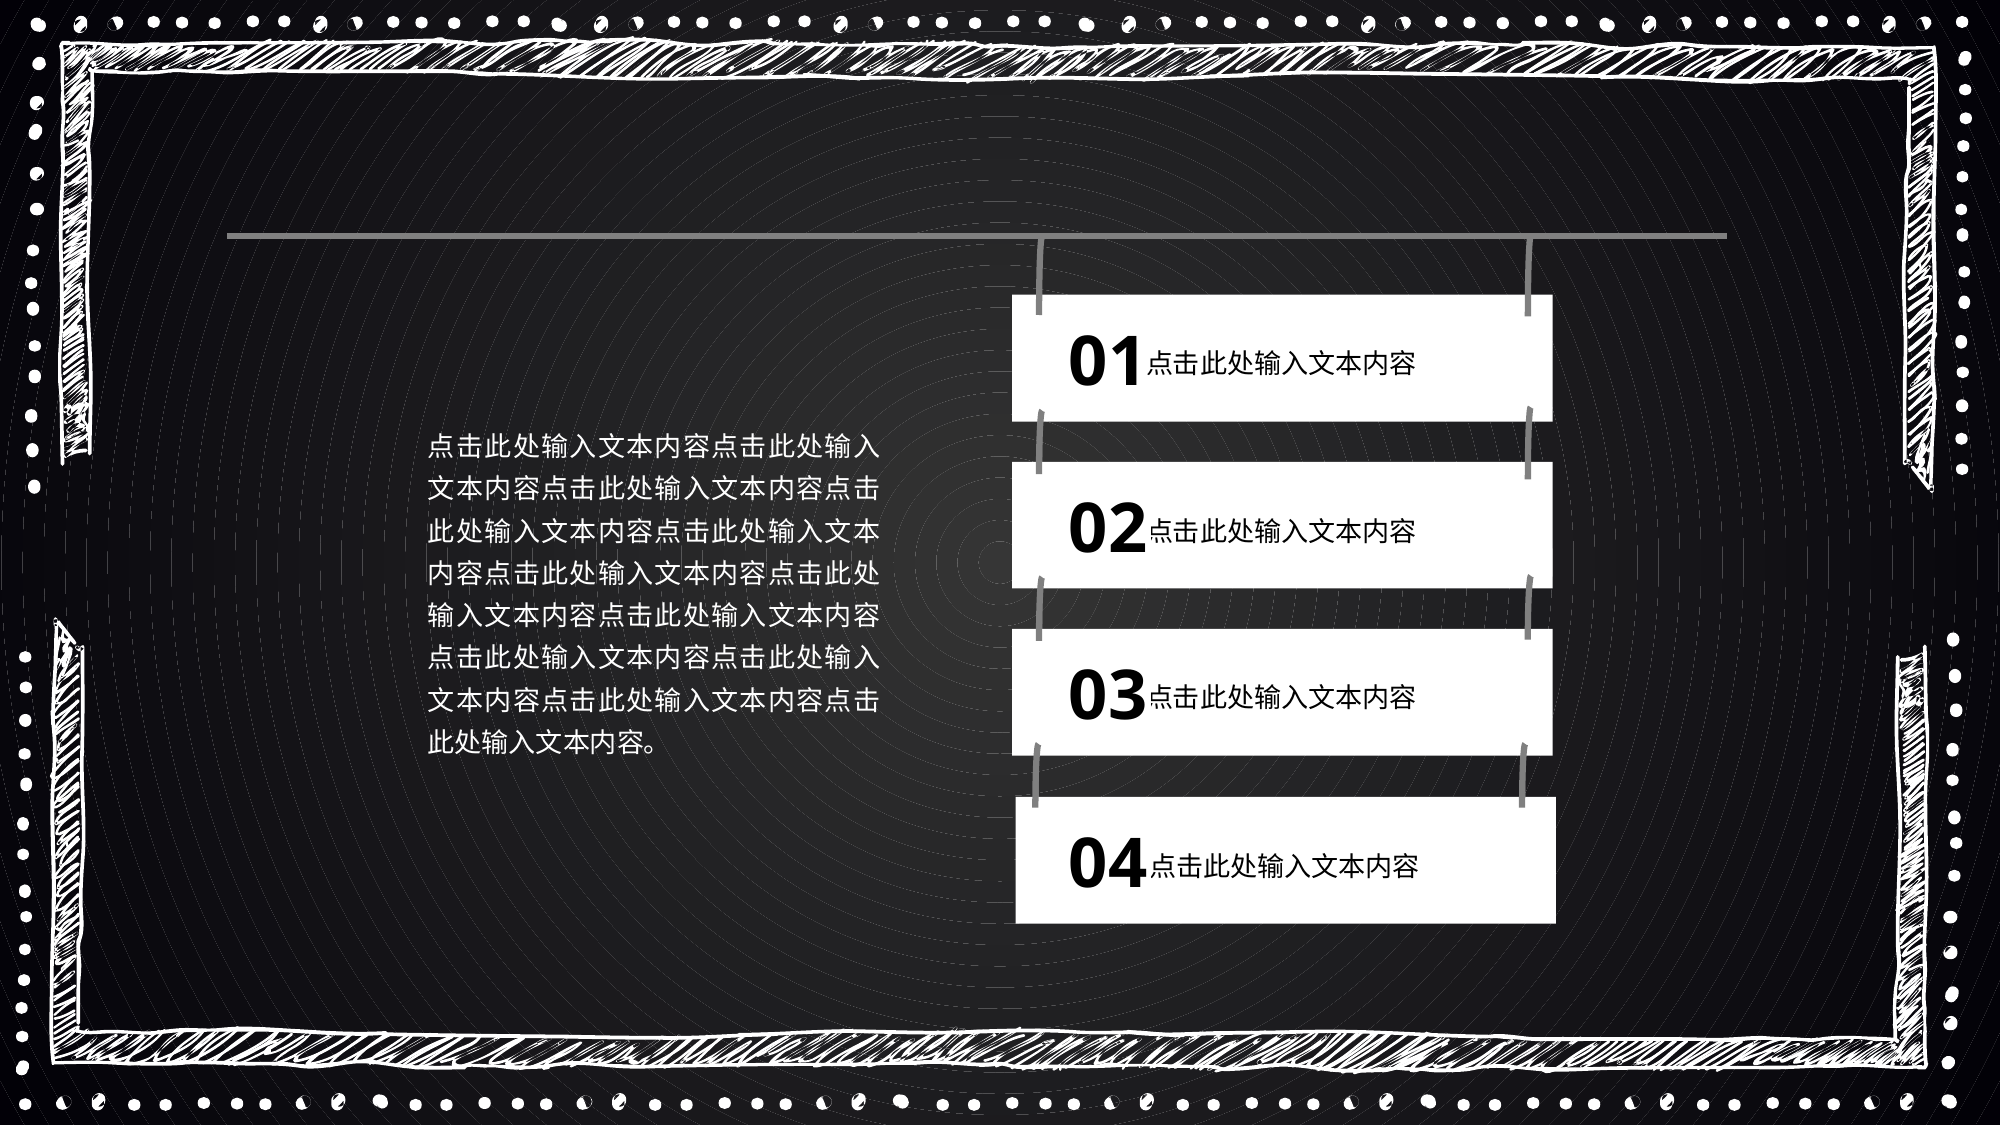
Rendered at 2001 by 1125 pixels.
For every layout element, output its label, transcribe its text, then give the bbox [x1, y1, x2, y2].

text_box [1012, 575, 1553, 756]
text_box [1012, 407, 1553, 575]
text_box 点击此处输入文本内容点击此处输入文本内容点击此处输入文本内容点击此处输入文本内容点击此处输入文本内容点击此处输入文本内容点击此处输入文本内容点击此处输入文本内容点击此处输入文本内容点击此处输入文本内容点击此处输入文本内容点击此处输入文本内容。 [413, 282, 896, 895]
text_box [1015, 744, 1556, 924]
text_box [1012, 236, 1553, 407]
